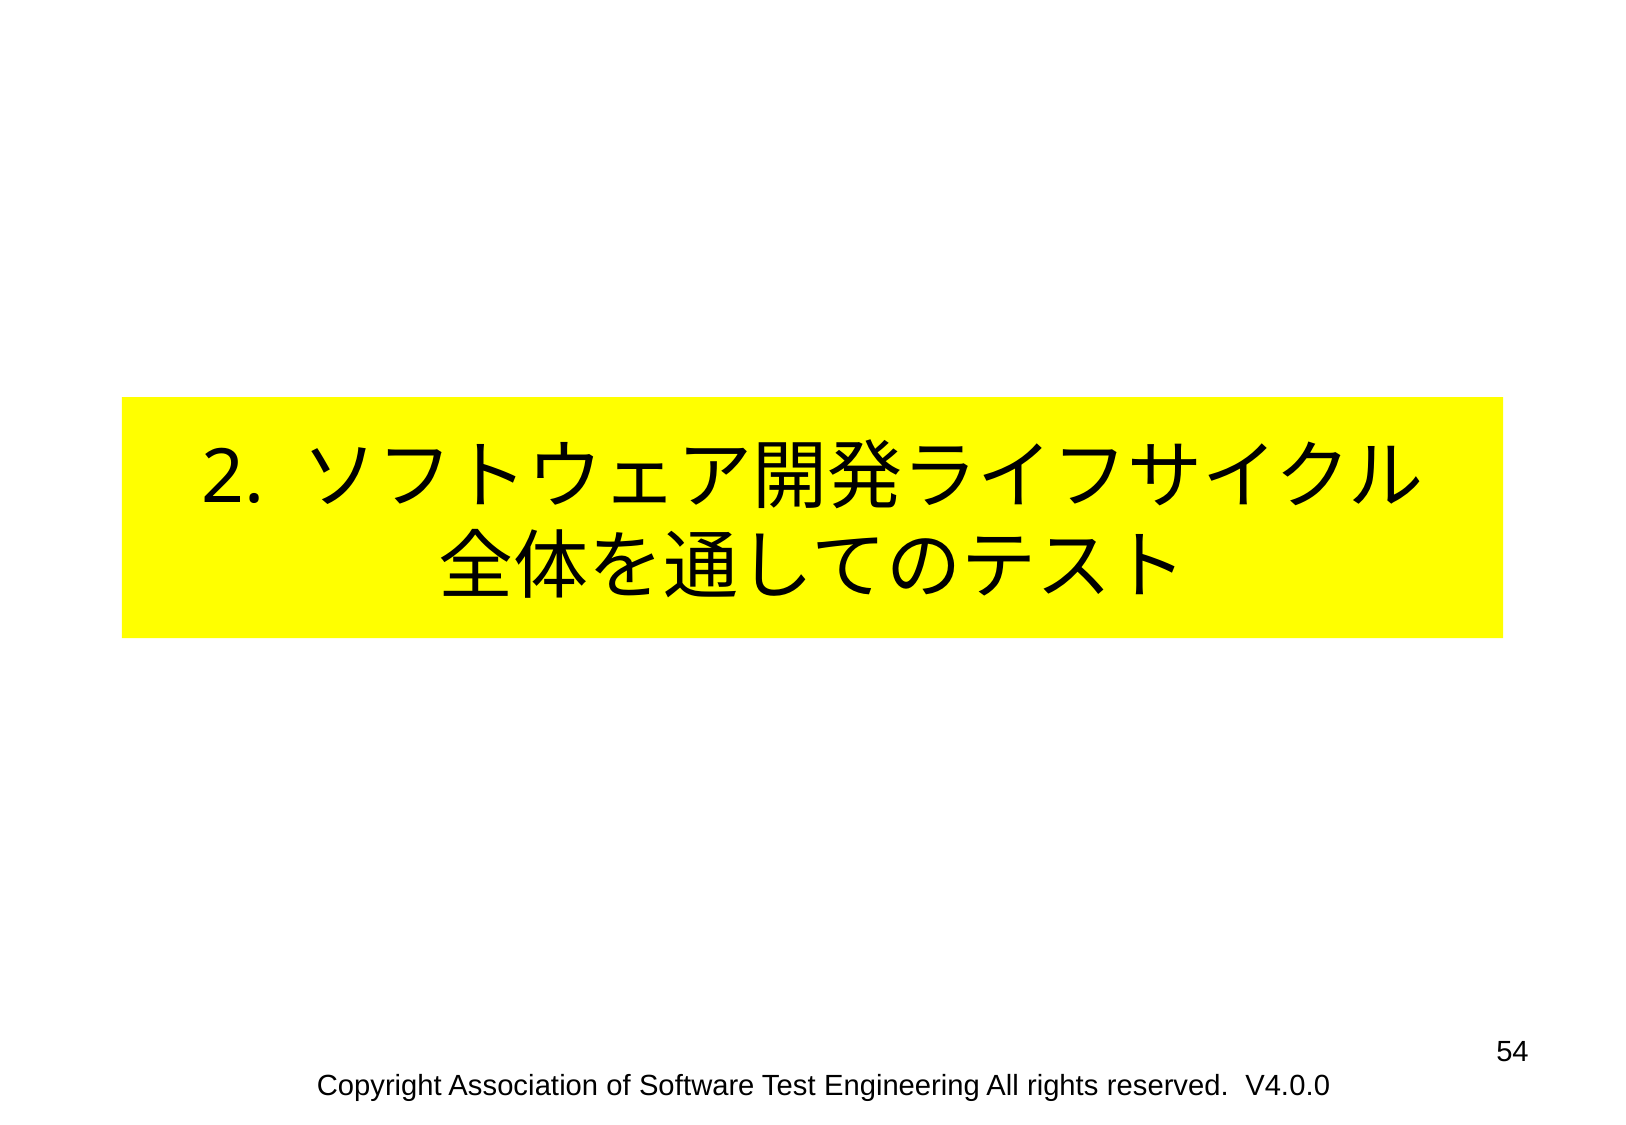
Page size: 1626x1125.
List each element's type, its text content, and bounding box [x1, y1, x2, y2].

text_box 2. ソフトウェア開発ライフサイクル 全体を通してのテスト [121, 397, 1504, 639]
slide_number ‹#› [1164, 1024, 1544, 1103]
footer Copyright Association of Software Test Engineering All rights reserved. V4.0.0 [233, 1058, 1164, 1103]
